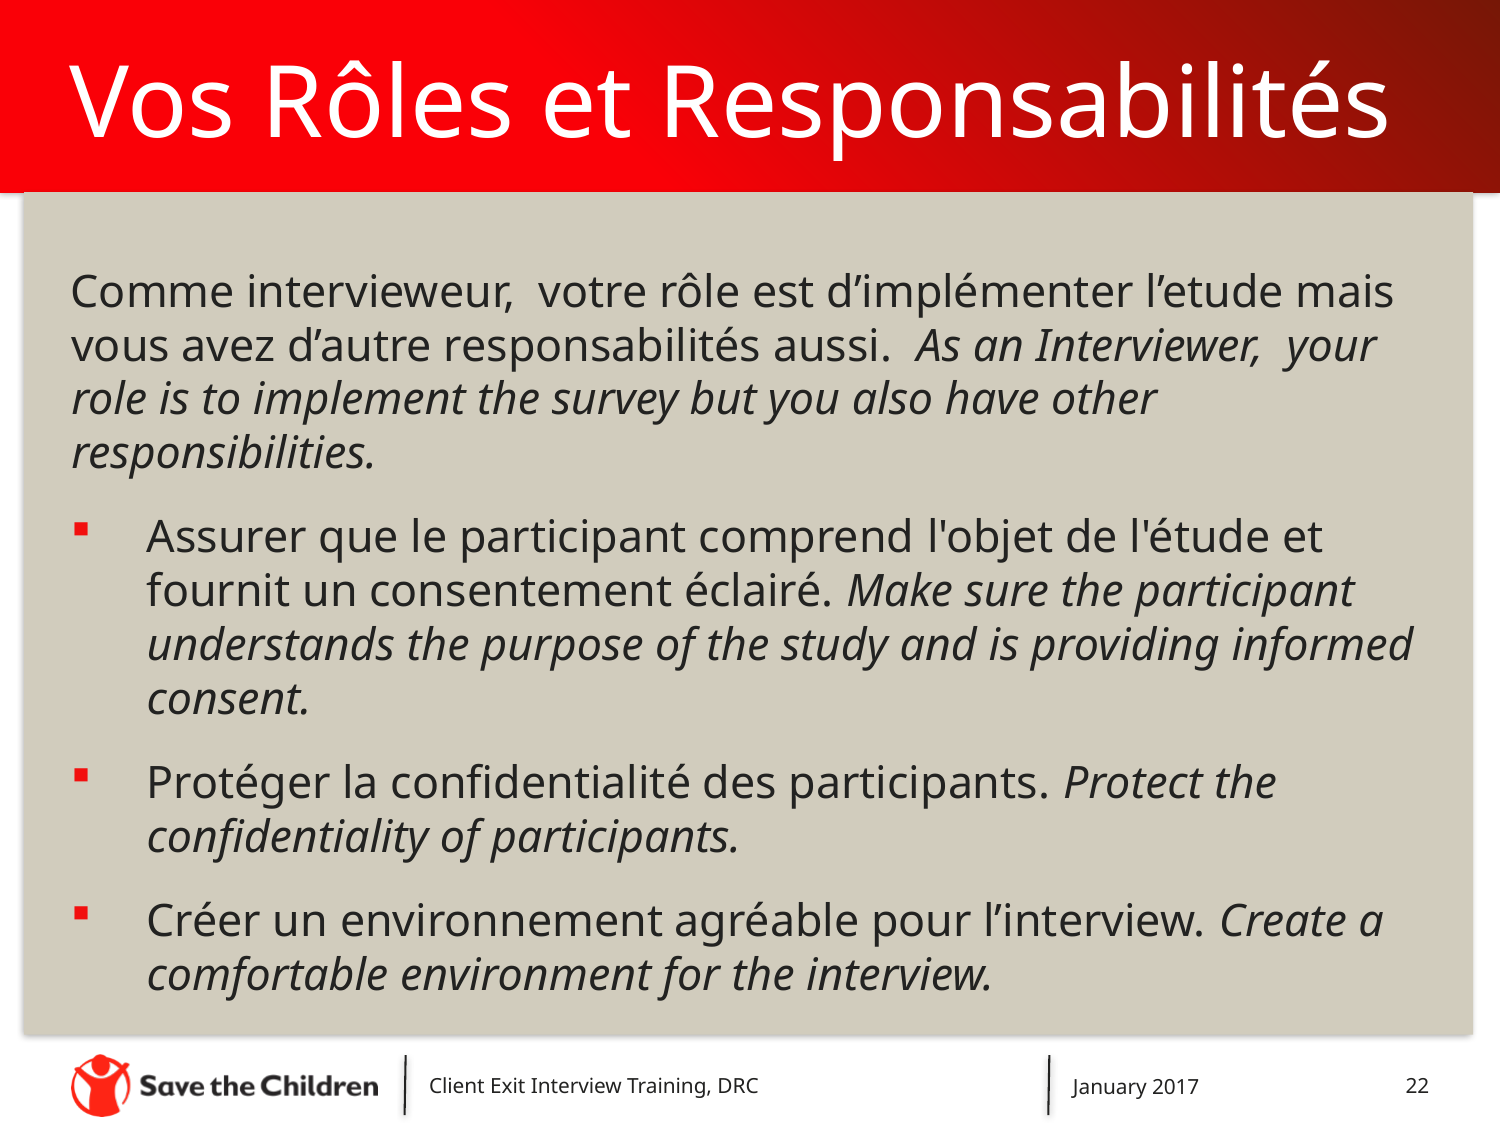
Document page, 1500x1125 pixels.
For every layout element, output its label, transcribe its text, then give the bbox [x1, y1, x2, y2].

list Comme intervieweur, votre rôle est d’implémenter l’etude mais vous avez d’autre responsabilités aussi. As an Interviewer, your role is to implement the survey but you also have other responsibilities. Assurer que le participant comprend l'objet de l'étude et fournit un consentement éclairé. Make sure the participant understands the purpose of the study and is providing informed consent. Protéger la confidentialité des participants. Protect the confidentiality of participants. Créer un environnement agréable pour l’interview. Create a comfortable environment for the interview. [70, 262, 1429, 1009]
title Vos Rôles et Responsabilités [69, 33, 1429, 163]
slide_number 22 [1317, 1056, 1445, 1117]
picture [71, 1054, 378, 1117]
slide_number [1057, 1056, 1317, 1117]
footer Client Exit Interview Training, DRC [414, 1056, 1042, 1117]
